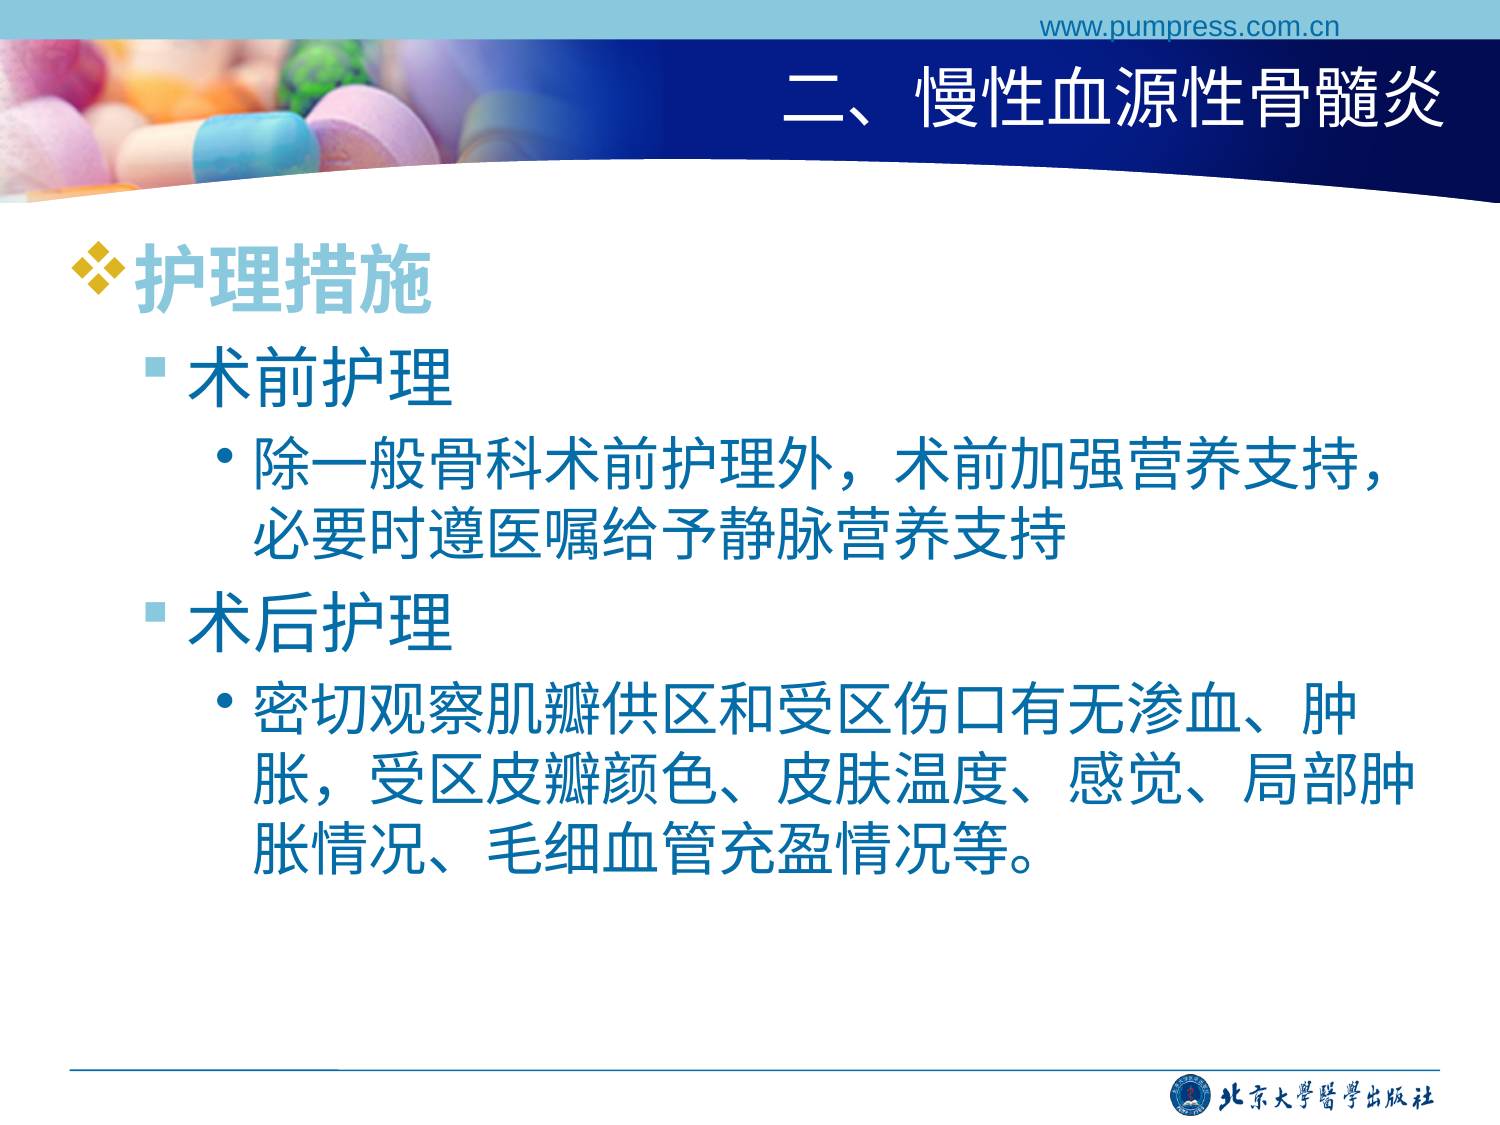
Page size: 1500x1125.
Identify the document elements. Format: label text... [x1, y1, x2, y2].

title 二、慢性血源性骨髓炎 [137, 49, 1463, 143]
picture [1170, 1074, 1436, 1118]
slide_number www.pumpress.com.cn [1025, 0, 1463, 38]
list 护理措施 术前护理 除一般骨科术前护理外，术前加强营养支持，必要时遵医嘱给予静脉营养支持 术后护理 密切观察肌瓣供区和受区伤口有无渗血、肿胀，受区皮瓣颜色、皮肤温度、感觉、局部肿胀情况、毛细血管充盈情况等。 [49, 224, 1463, 1026]
picture [0, 40, 1500, 203]
